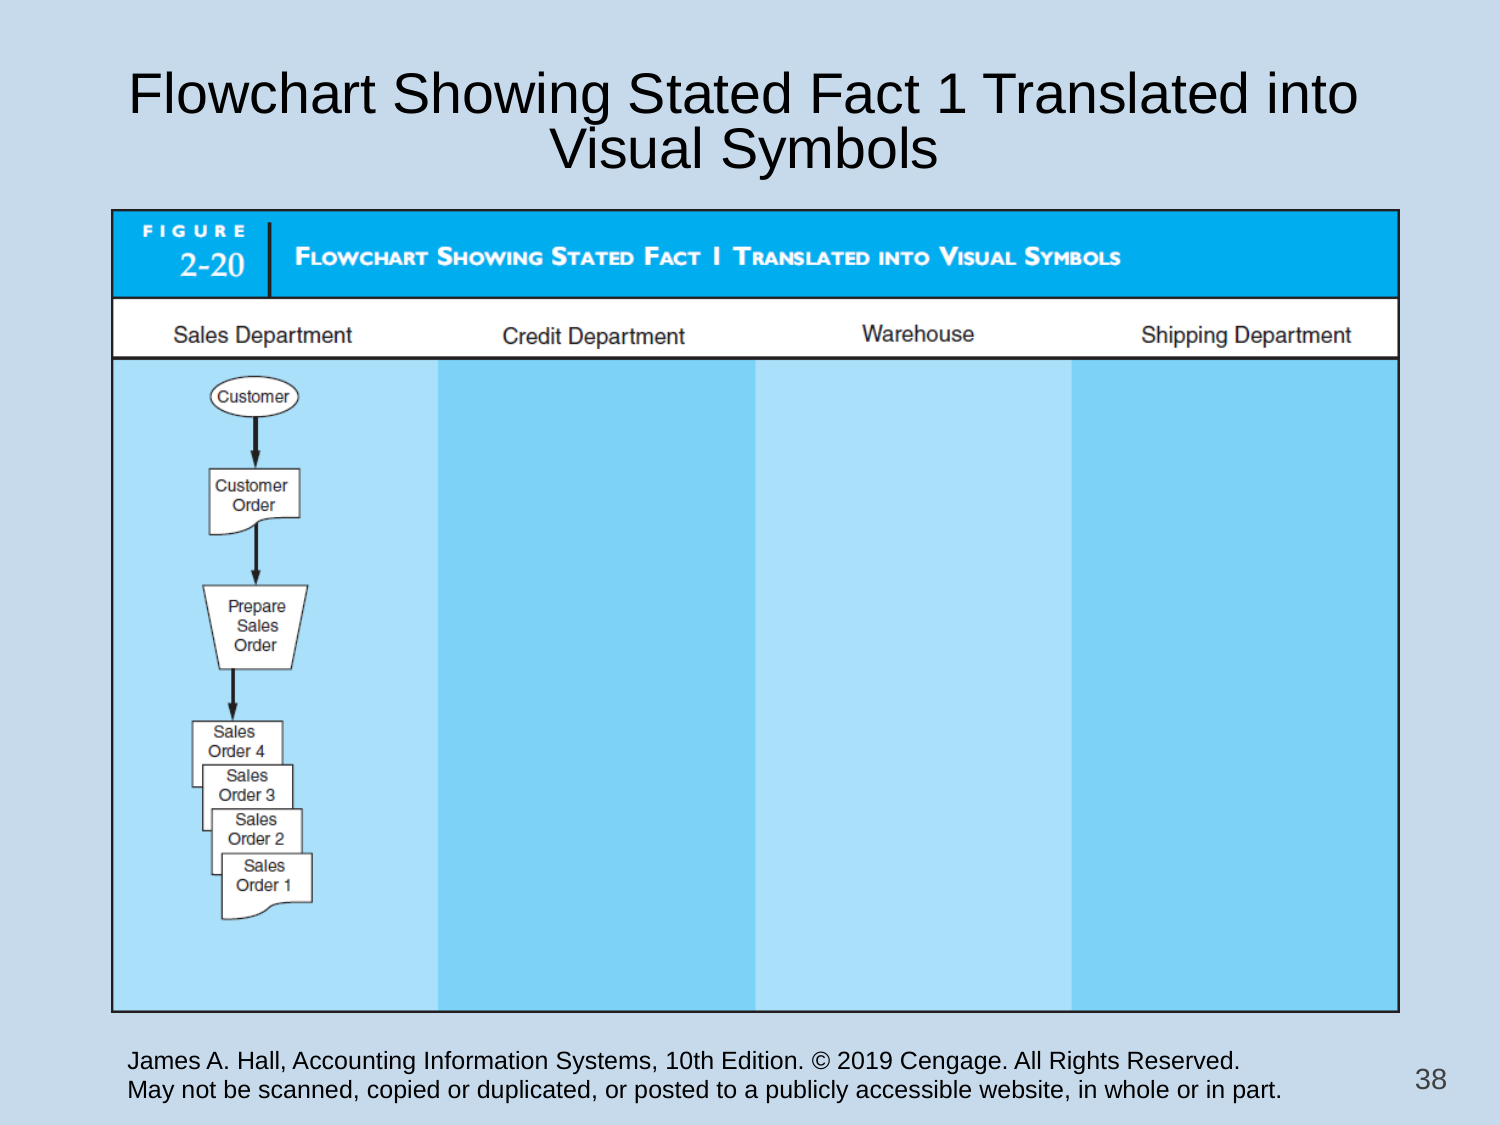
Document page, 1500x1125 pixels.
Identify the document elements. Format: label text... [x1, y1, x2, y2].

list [111, 209, 1400, 1013]
slide_number 38 [1400, 1052, 1488, 1113]
title Flowchart Showing Stated Fact 1 Translated into Visual Symbols [69, 62, 1420, 188]
